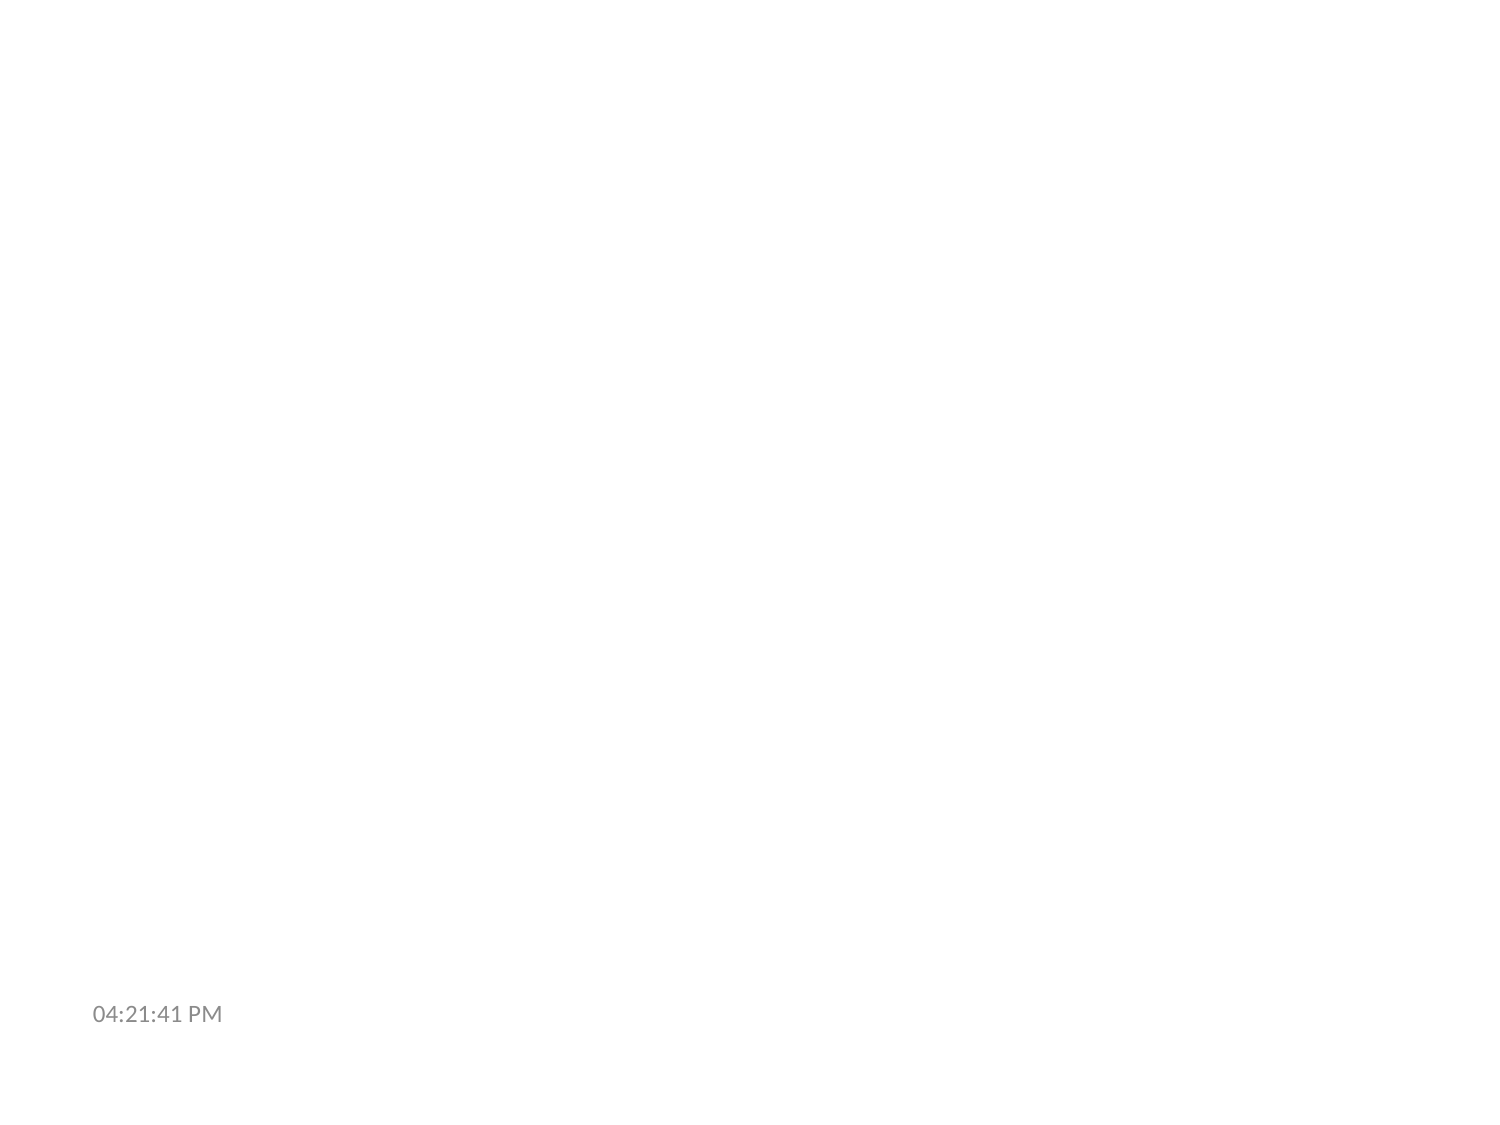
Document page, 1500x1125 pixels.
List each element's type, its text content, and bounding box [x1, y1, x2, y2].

text_box 3:35:09 PM [77, 982, 428, 1043]
